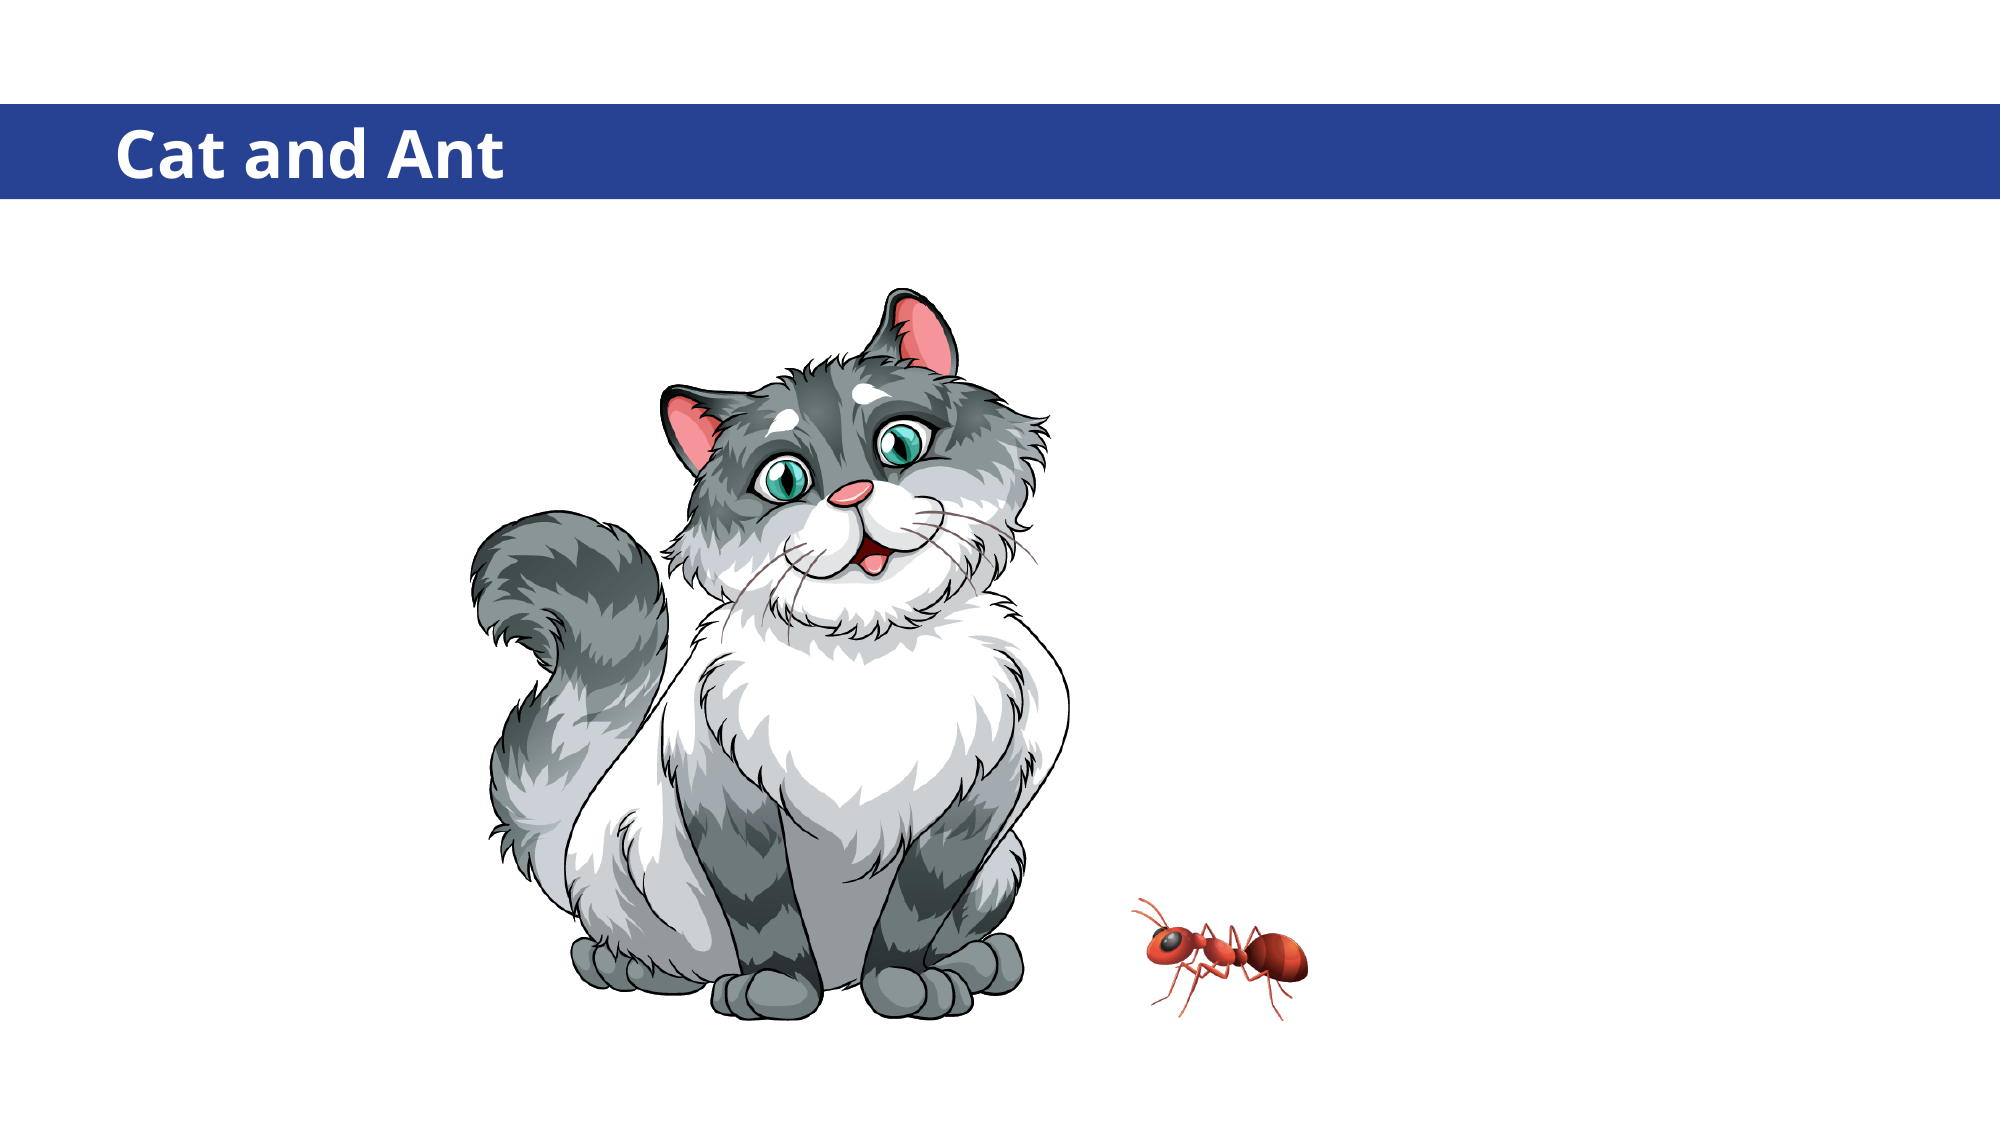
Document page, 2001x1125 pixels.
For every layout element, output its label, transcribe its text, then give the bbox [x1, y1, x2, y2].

picture [1131, 898, 1308, 1021]
picture [470, 288, 1070, 1021]
text_box Cat and Ant [0, 104, 2000, 200]
